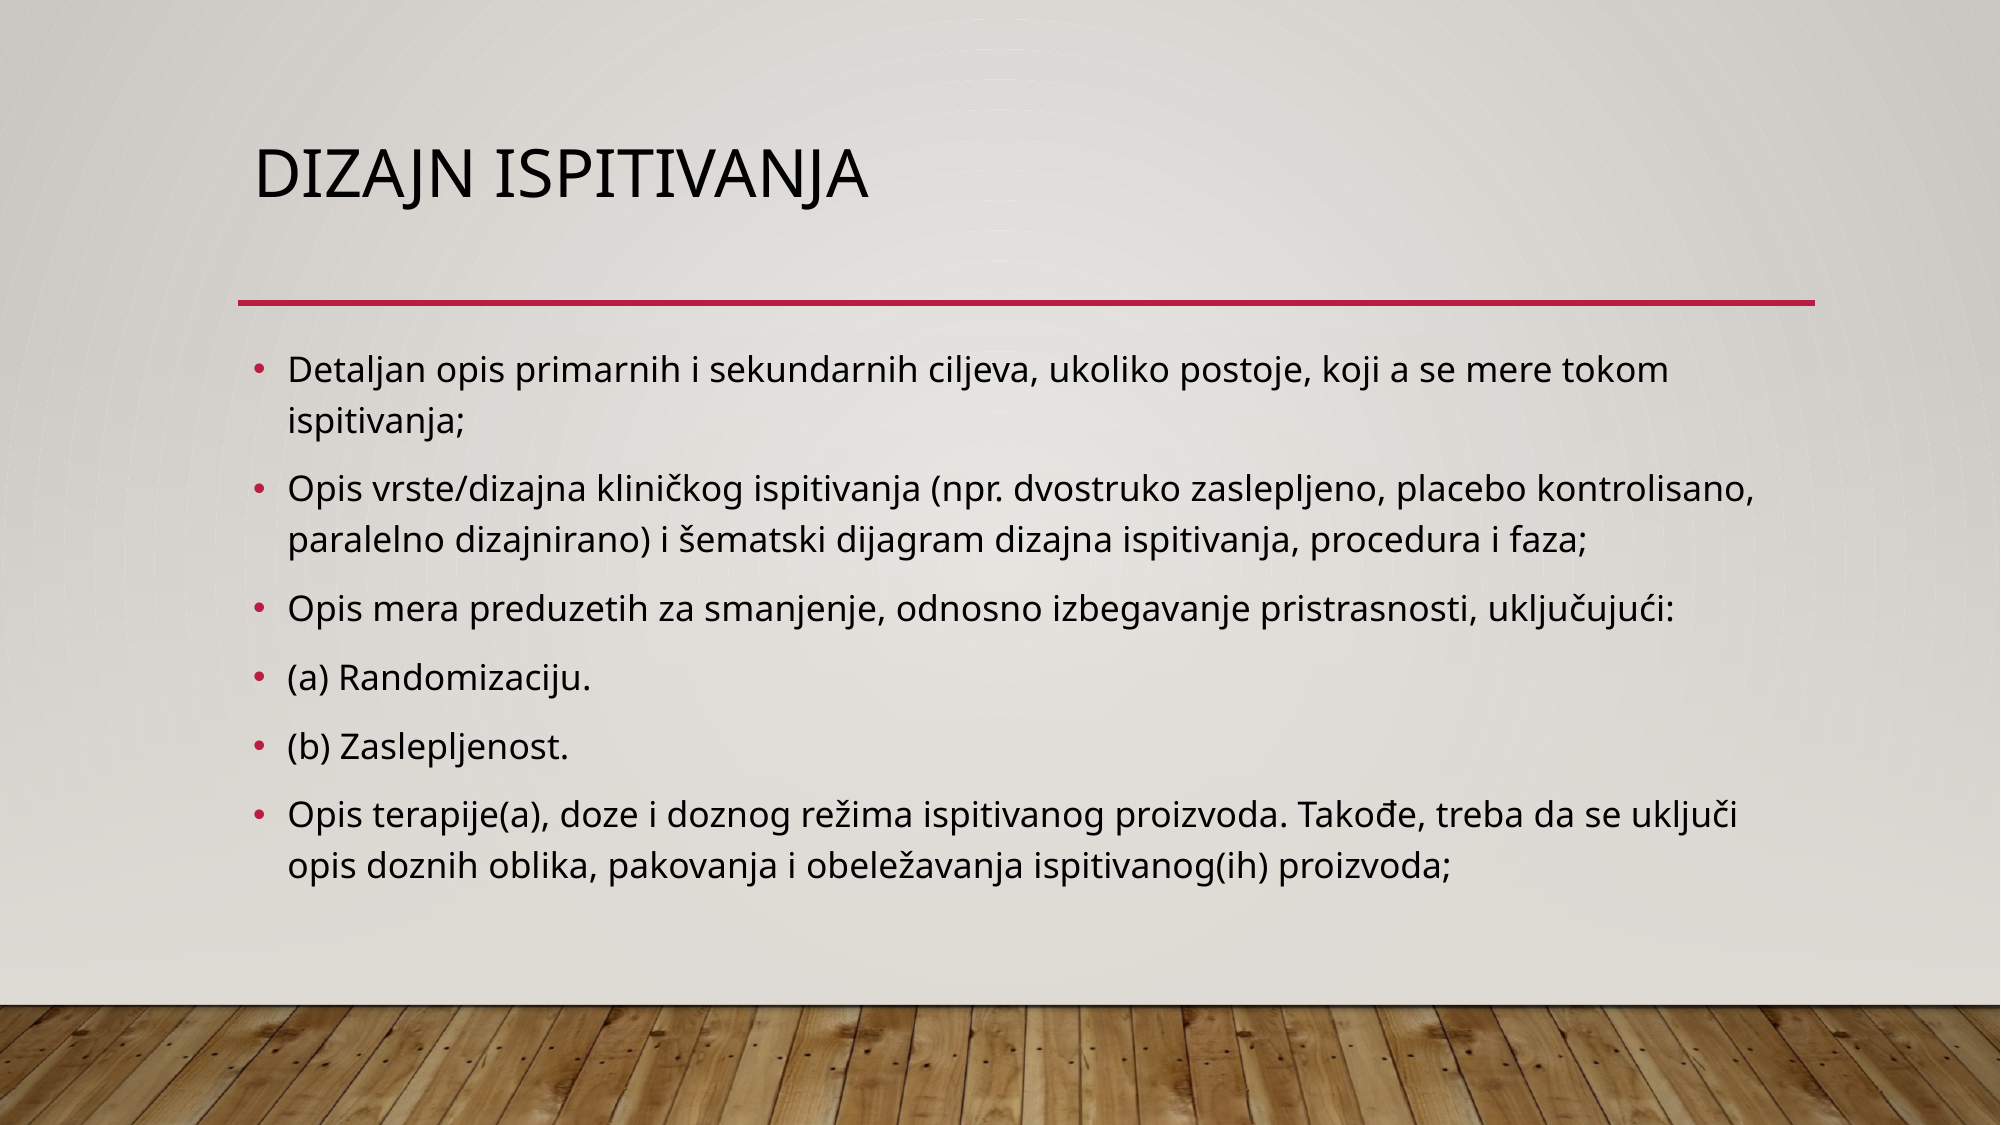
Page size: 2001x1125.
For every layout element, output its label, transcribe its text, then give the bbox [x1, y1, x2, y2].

title Dizajn ispitivanja [238, 131, 1814, 305]
picture [0, 1005, 2000, 1125]
list Detaljan opis primarnih i sekundarnih ciljeva, ukoliko postoje, koji a se mere tokom ispitivanja; Opis vrste/dizajna kliničkog ispitivanja (npr. dvostruko zaslepljeno, placebo kontrolisano, paralelno dizajnirano) i šematski dijagram dizajna ispitivanja, procedura i faza; Opis mera preduzetih za smanjenje, odnosno izbegavanje pristrasnosti, uključujući: (a) Randomizaciju. (b) Zaslepljenost. Opis terapije(a), doze i doznog režima ispitivanog proizvoda. Takođe, treba da se uključi opis doznih oblika, pakovanja i obeležavanja ispitivanog(ih) proizvoda; [238, 330, 1814, 897]
